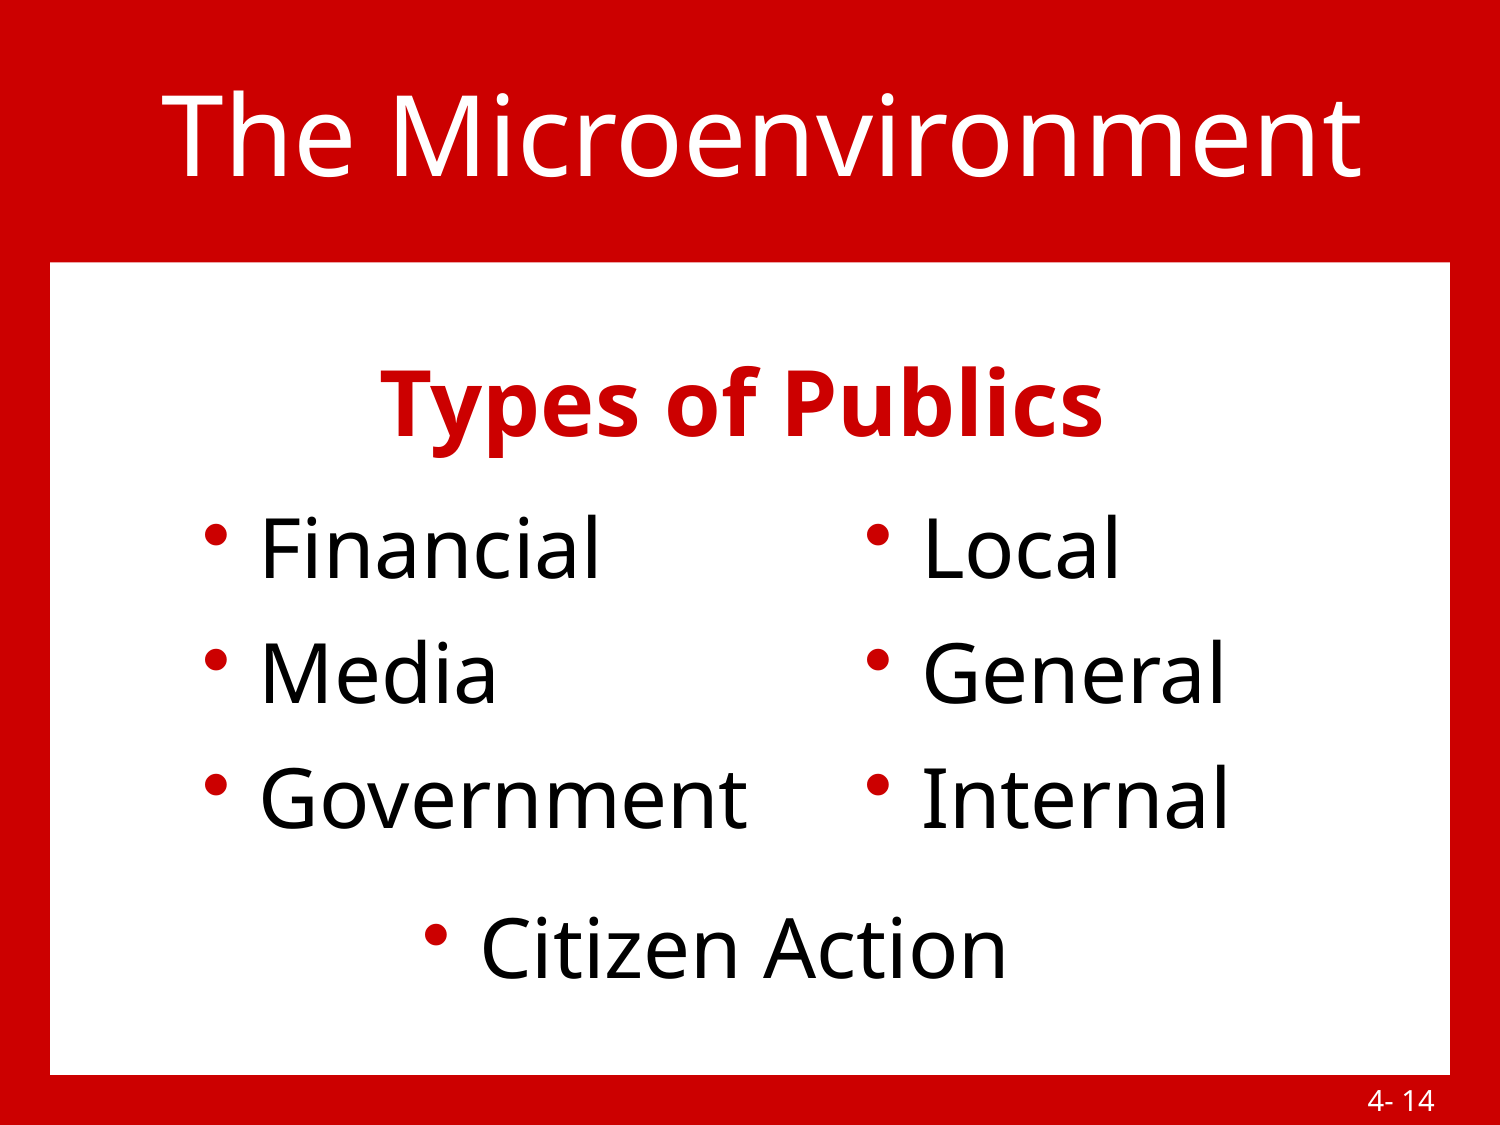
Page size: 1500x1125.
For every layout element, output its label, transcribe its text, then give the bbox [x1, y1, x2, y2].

list Financial Media Government [187, 487, 813, 1035]
title The Microenvironment [124, 37, 1401, 226]
slide_number 4- 13 [1137, 1074, 1451, 1125]
text_box Types of Publics [0, 337, 1485, 463]
text_box Citizen Action [407, 887, 1026, 1003]
list Local General Internal [849, 487, 1413, 1063]
text_box [50, 49, 1450, 263]
